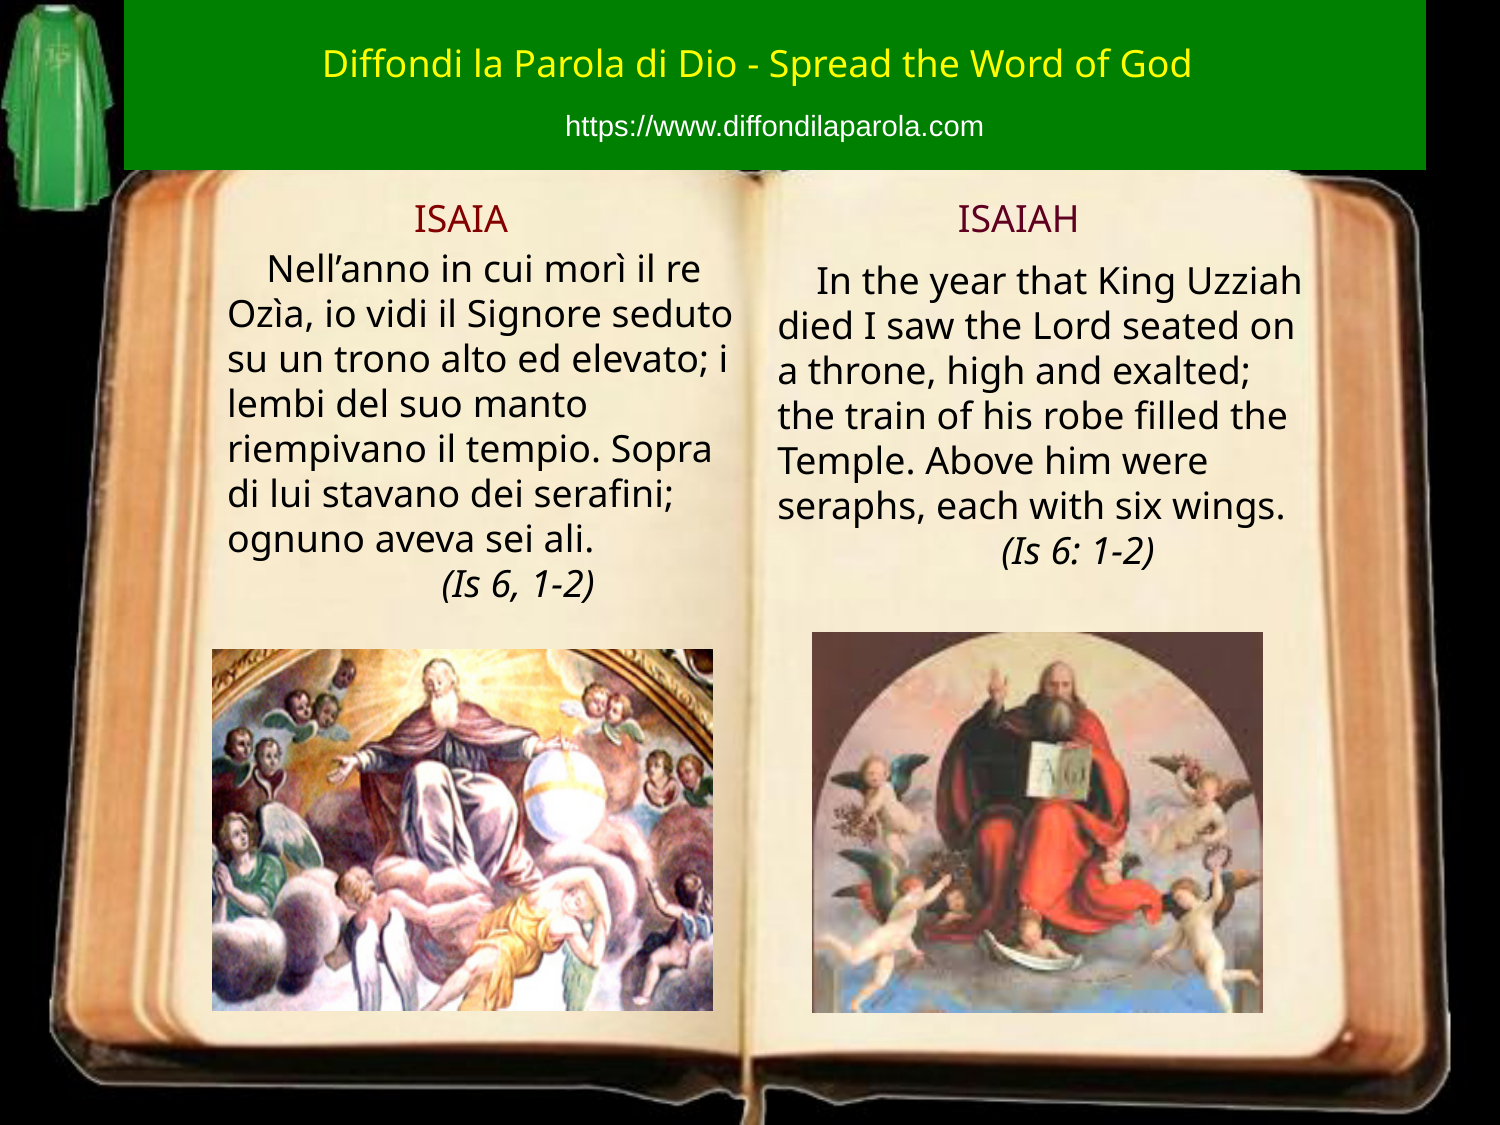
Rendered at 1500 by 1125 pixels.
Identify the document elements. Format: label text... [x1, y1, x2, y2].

picture [0, 0, 1500, 1125]
text_box Diffondi la Parola di Dio - Spread the Word of God https://www.diffondilaparola.com [125, 0, 1425, 170]
text_box ISAIAH [762, 187, 1275, 248]
text_box Nell’anno in cui morì il re Ozìa, io vidi il Signore seduto su un trono alto ed elevato; i lembi del suo manto riempivano il tempio. Sopra di lui stavano dei serafini; ognuno aveva sei ali. (Is 6, 1-2) [212, 237, 750, 613]
text_box In the year that King Uzziah died I saw the Lord seated on a throne, high and exalted; the train of his robe filled the Temple. Above him were seraphs, each with six wings. (Is 6: 1-2) [762, 249, 1325, 580]
text_box ISAIA [174, 187, 738, 248]
